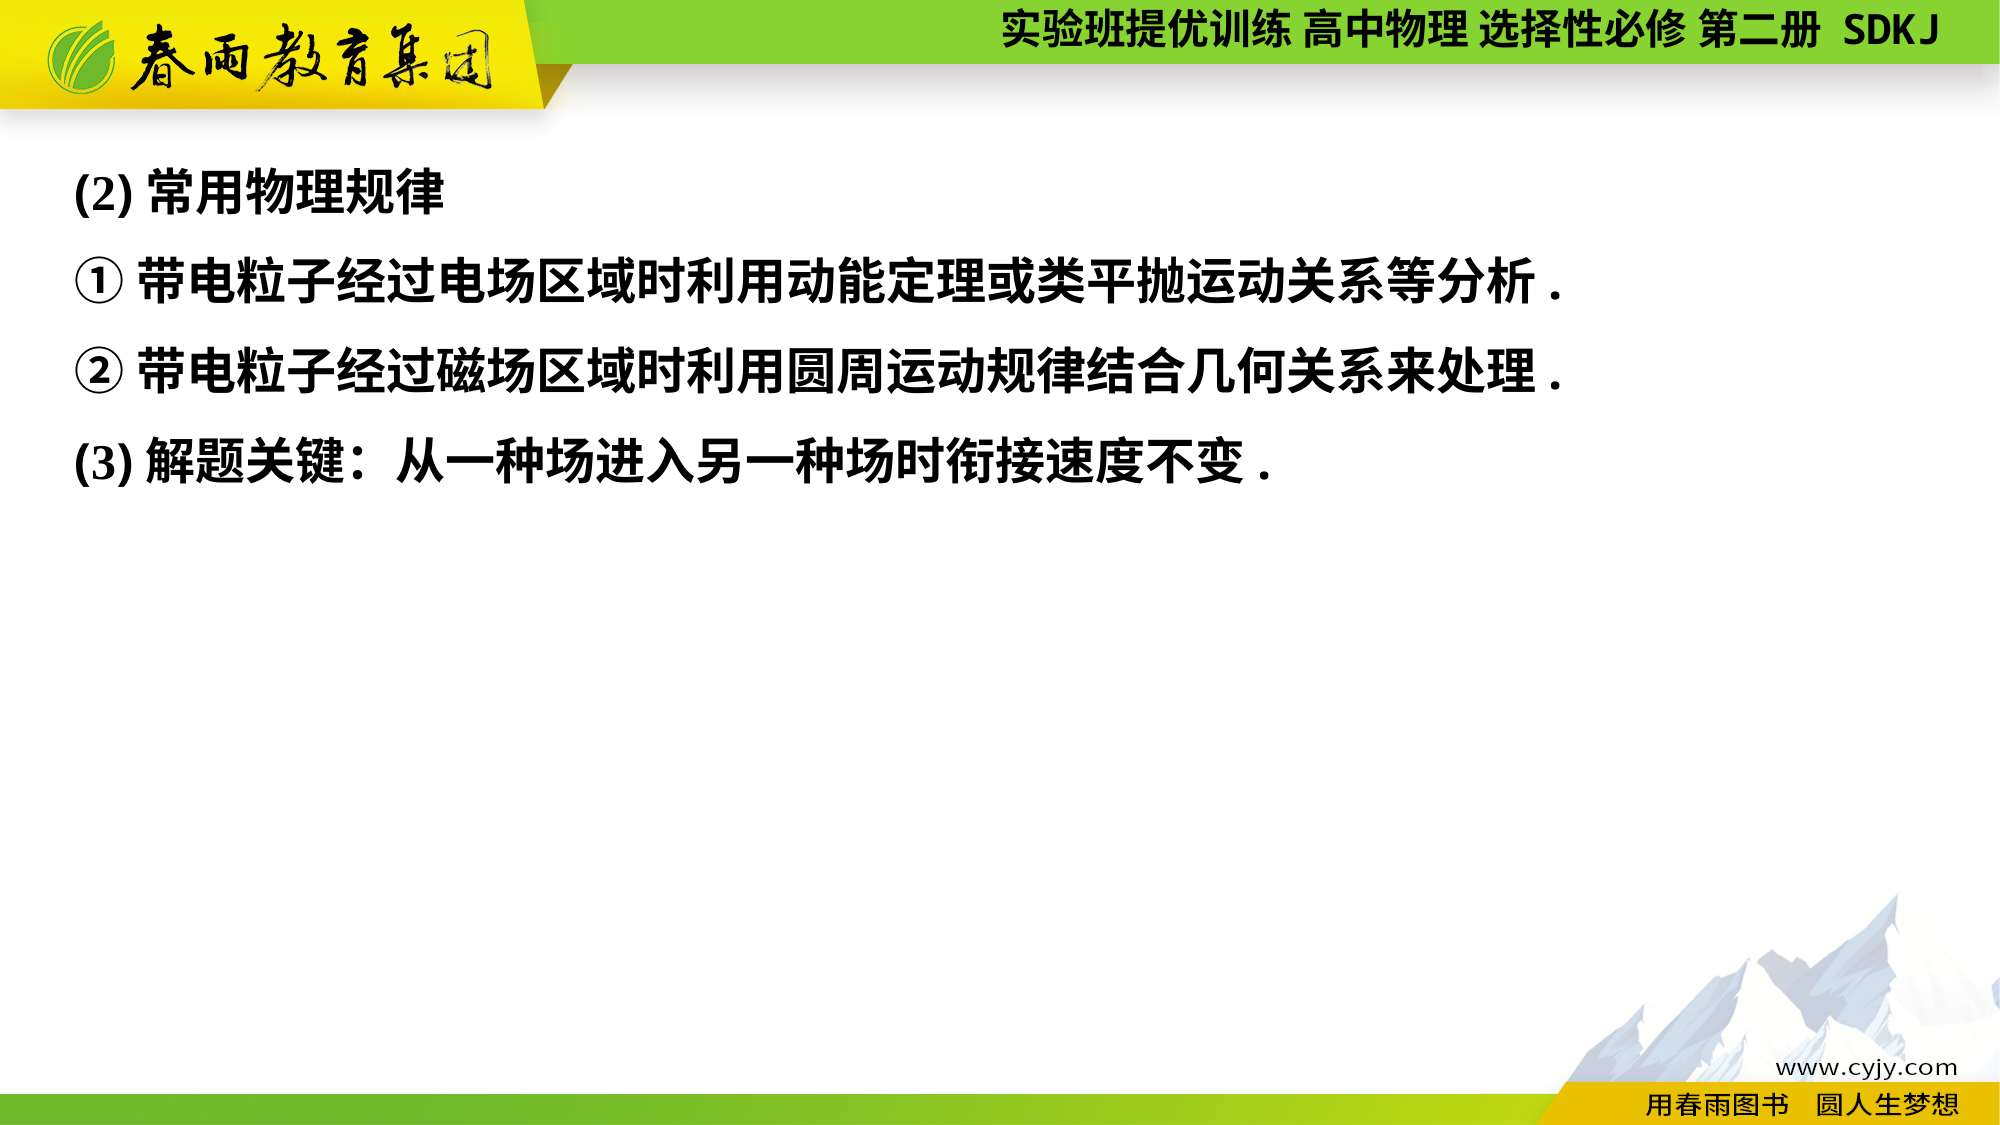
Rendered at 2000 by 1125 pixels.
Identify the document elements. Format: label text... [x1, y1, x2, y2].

list (2)常用物理规律 ①带电粒子经过电场区域时利用动能定理或类平抛运动关系等分析. ②带电粒子经过磁场区域时利用圆周运动规律结合几何关系来处理. (3)解题关键：从一种场进入另一种场时衔接速度不变. [59, 122, 1944, 490]
picture [0, 0, 2000, 1125]
